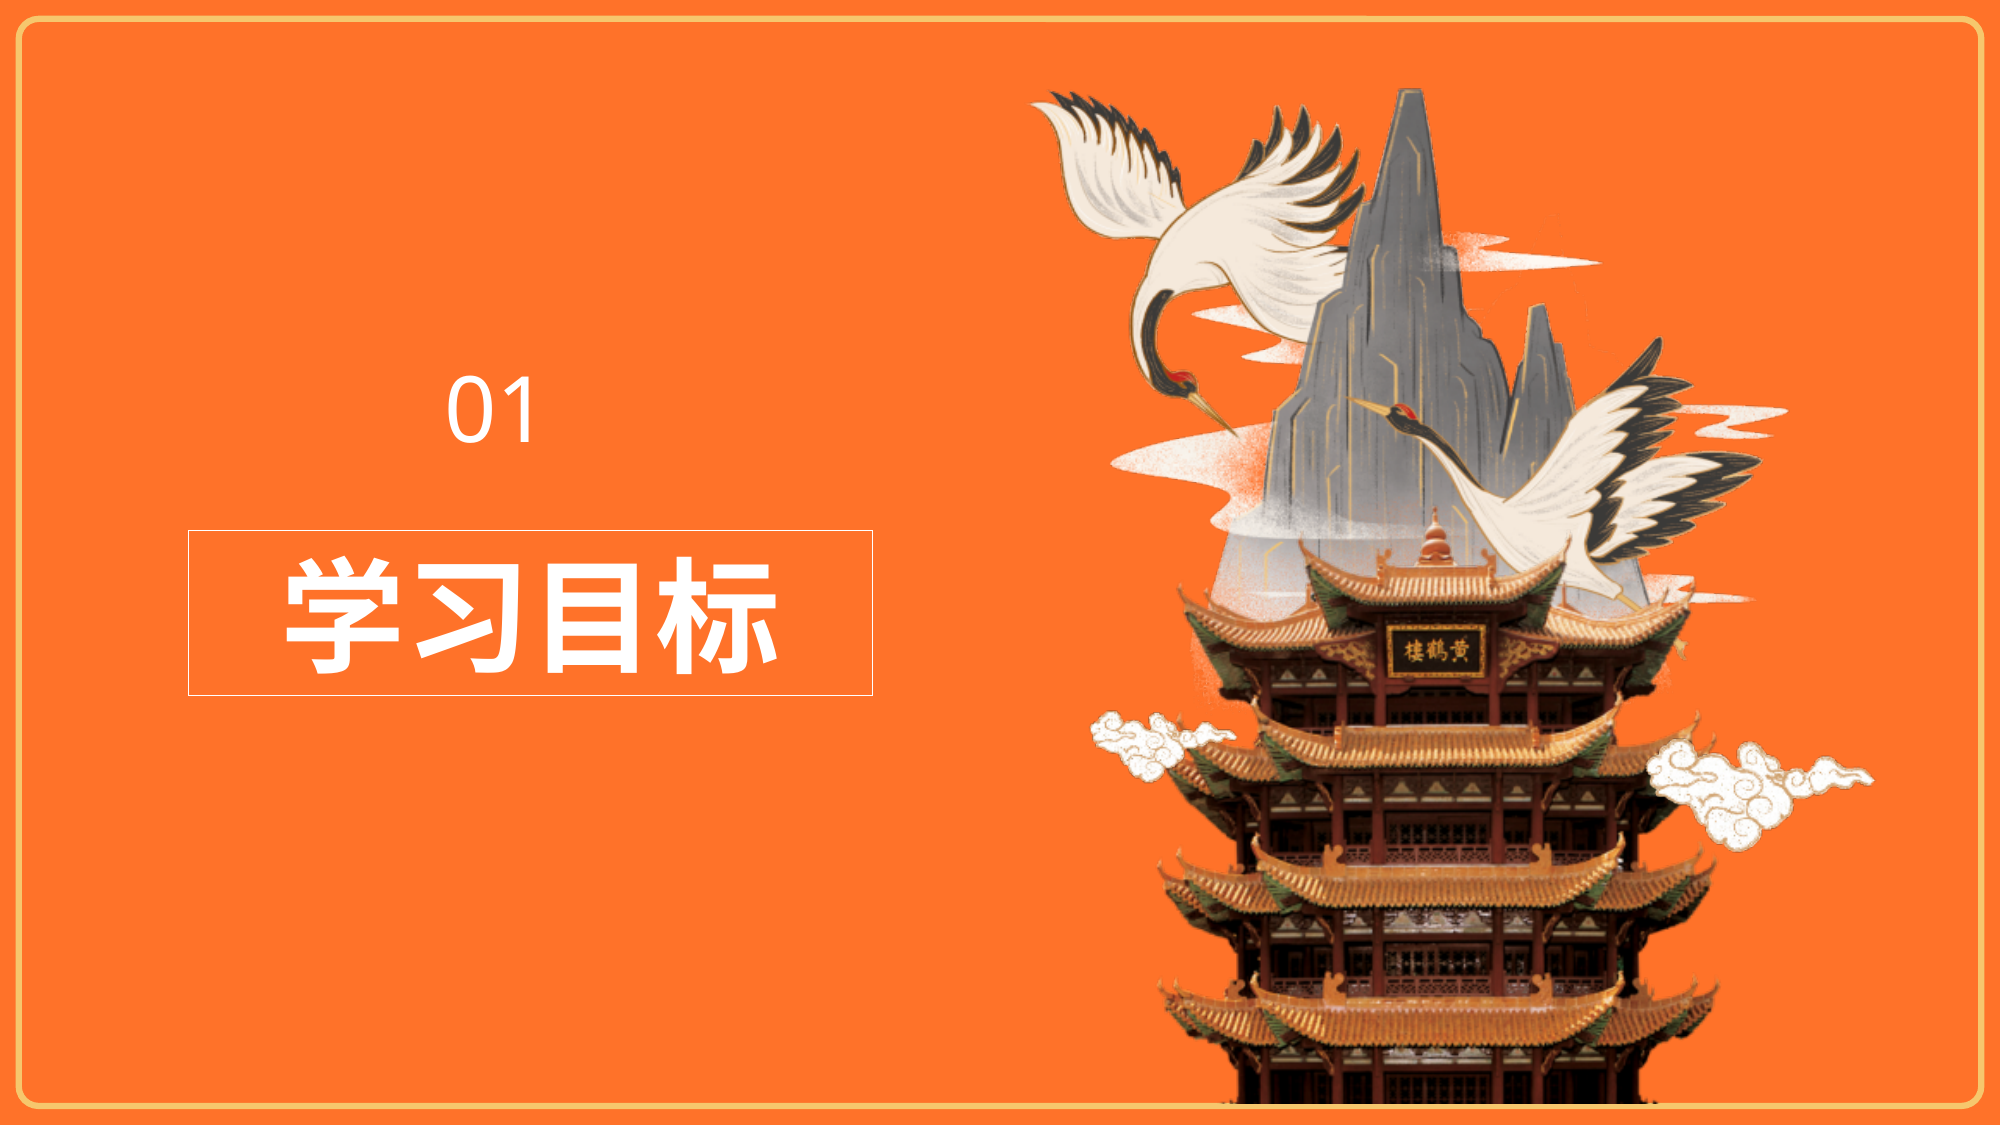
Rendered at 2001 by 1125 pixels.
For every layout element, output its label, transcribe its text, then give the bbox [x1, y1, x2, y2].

text_box [17, 17, 1983, 1108]
picture [998, 0, 1884, 1104]
text_box 01 [244, 343, 750, 468]
text_box 学习目标 [188, 530, 873, 696]
